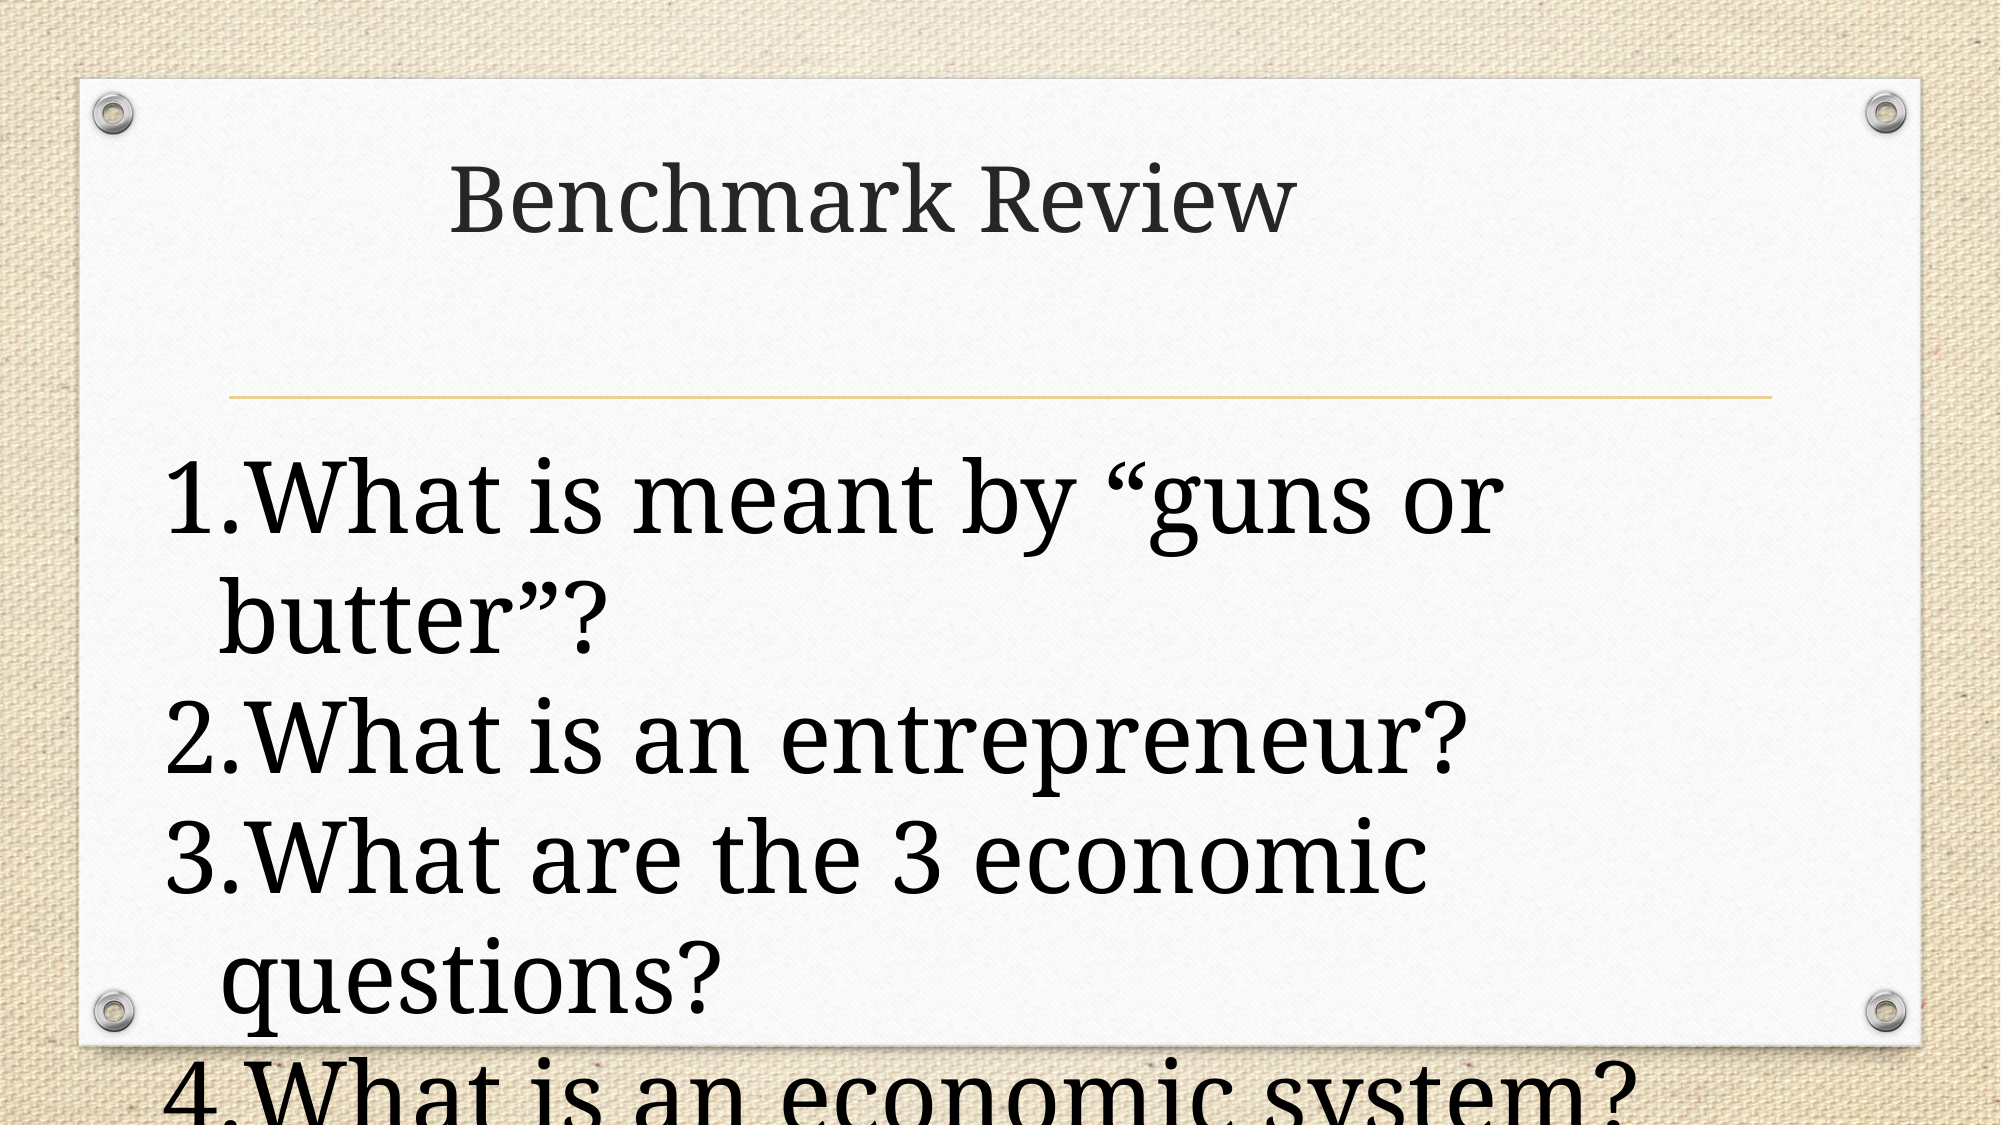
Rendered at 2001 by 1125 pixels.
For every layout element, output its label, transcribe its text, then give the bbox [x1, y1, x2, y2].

title Benchmark Review [85, 88, 1661, 303]
picture [0, 0, 2001, 1125]
text_box What is meant by “guns or butter”? What is an entrepreneur? What are the 3 economic questions? What is an economic system? [147, 426, 1886, 1125]
